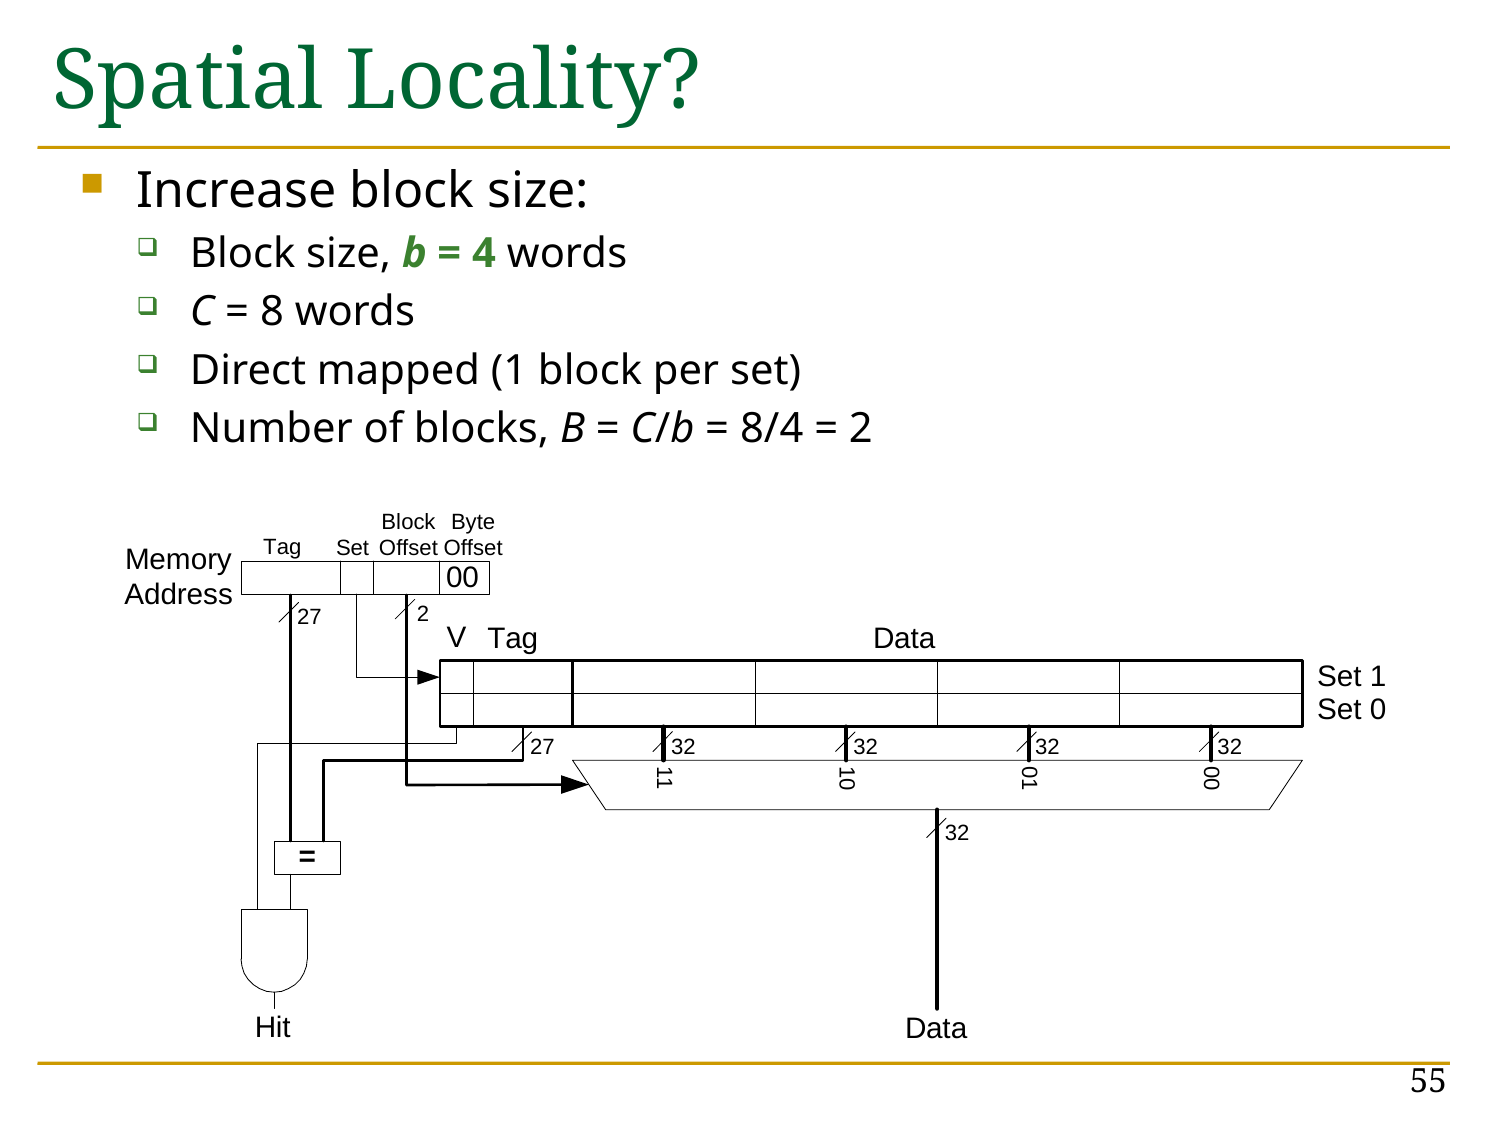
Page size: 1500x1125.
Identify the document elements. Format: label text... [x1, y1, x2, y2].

text_box 55 [1111, 1036, 1462, 1112]
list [99, 499, 1408, 1053]
list Increase block size: Block size, b = 4 words C = 8 words Direct mapped (1 block per set) Number of blocks, B = C/b = 8/4 = 2 [65, 149, 1361, 625]
title Spatial Locality? [37, 0, 1304, 150]
